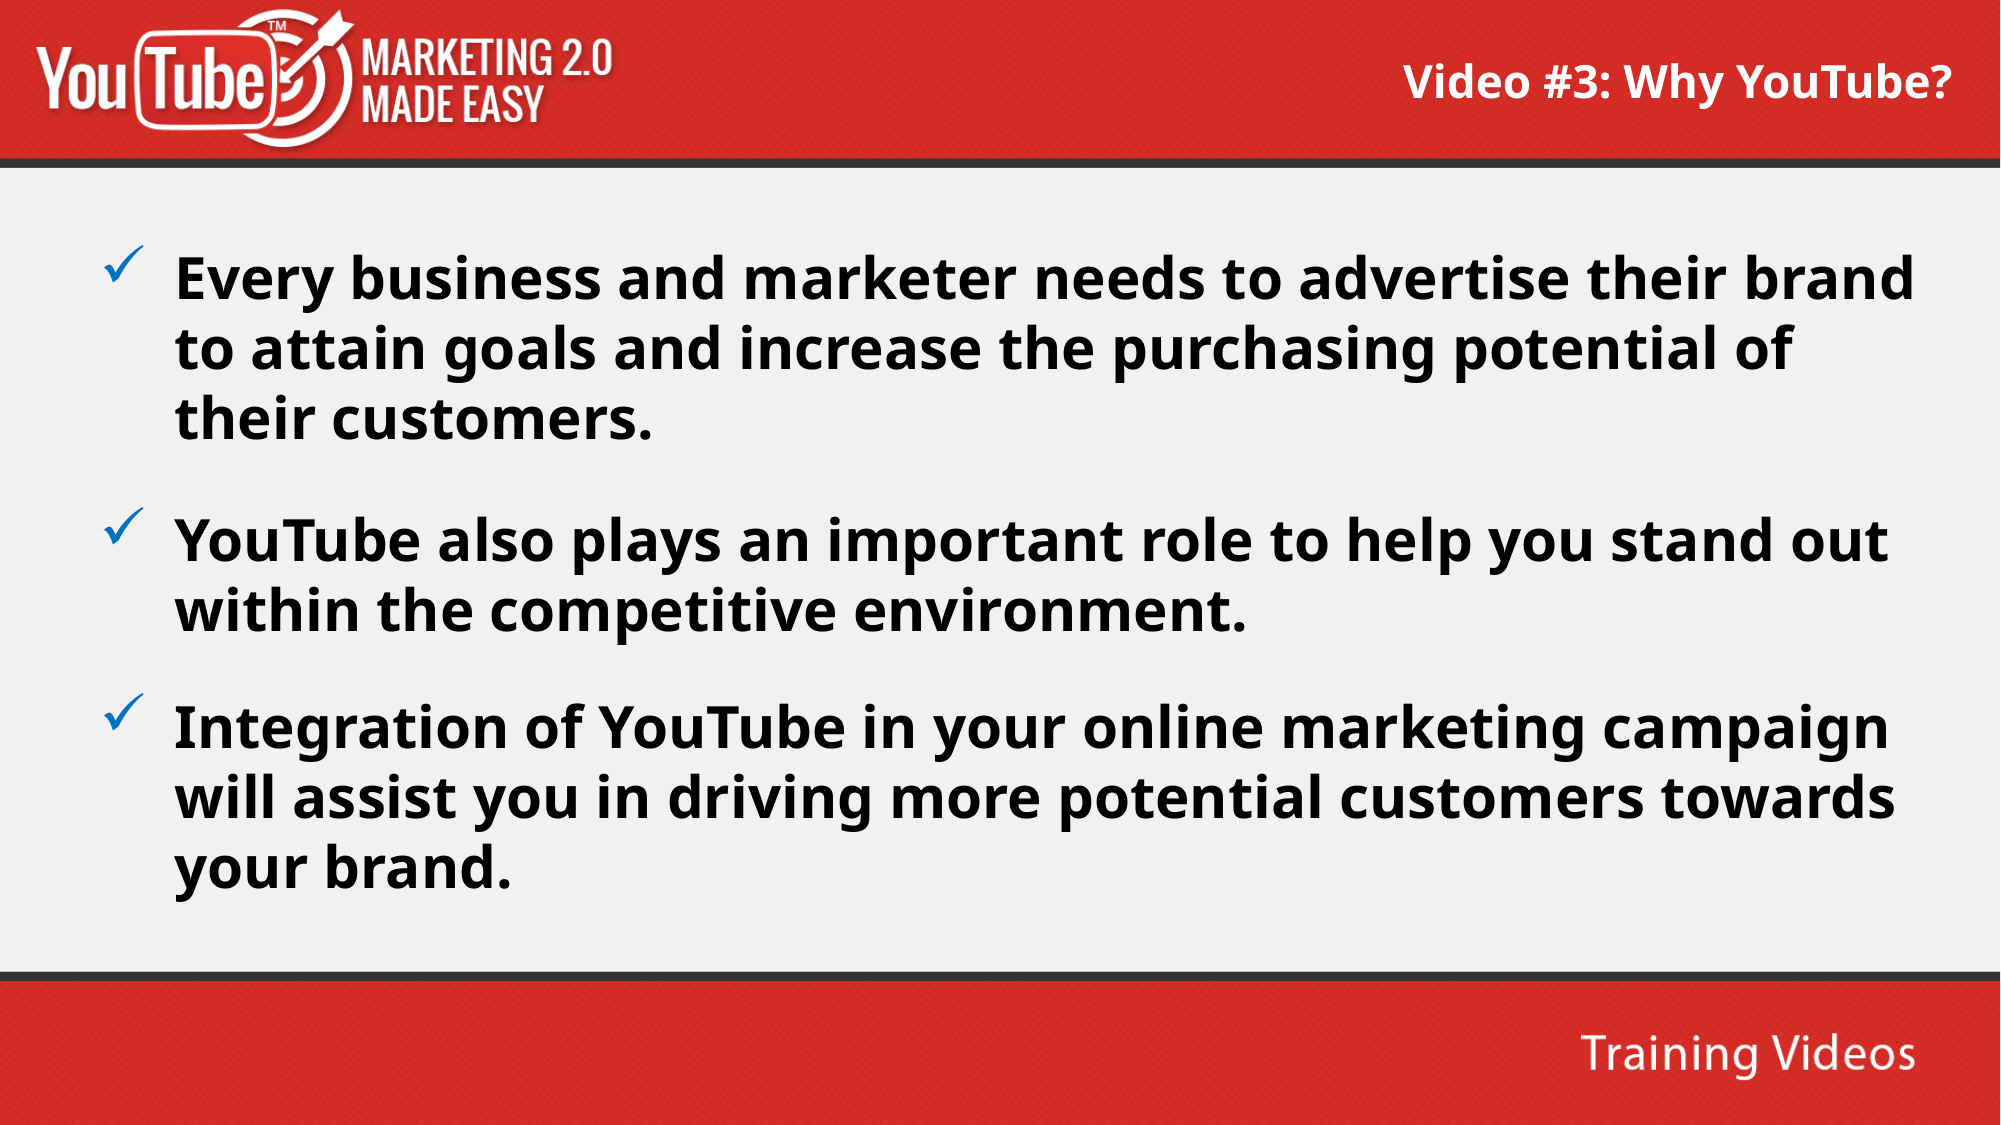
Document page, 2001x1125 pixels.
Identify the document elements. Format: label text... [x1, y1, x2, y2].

text_box Integration of YouTube in your online marketing campaign will assist you in driving more potential customers towards your brand. [84, 682, 1938, 908]
text_box Every business and marketer needs to advertise their brand to attain goals and increase the purchasing potential of their customers. [84, 233, 1940, 459]
text_box YouTube also plays an important role to help you stand out within the competitive environment. [84, 496, 1938, 651]
text_box Video #3: Why YouTube? [1388, 45, 1999, 116]
picture [0, 0, 2001, 1125]
